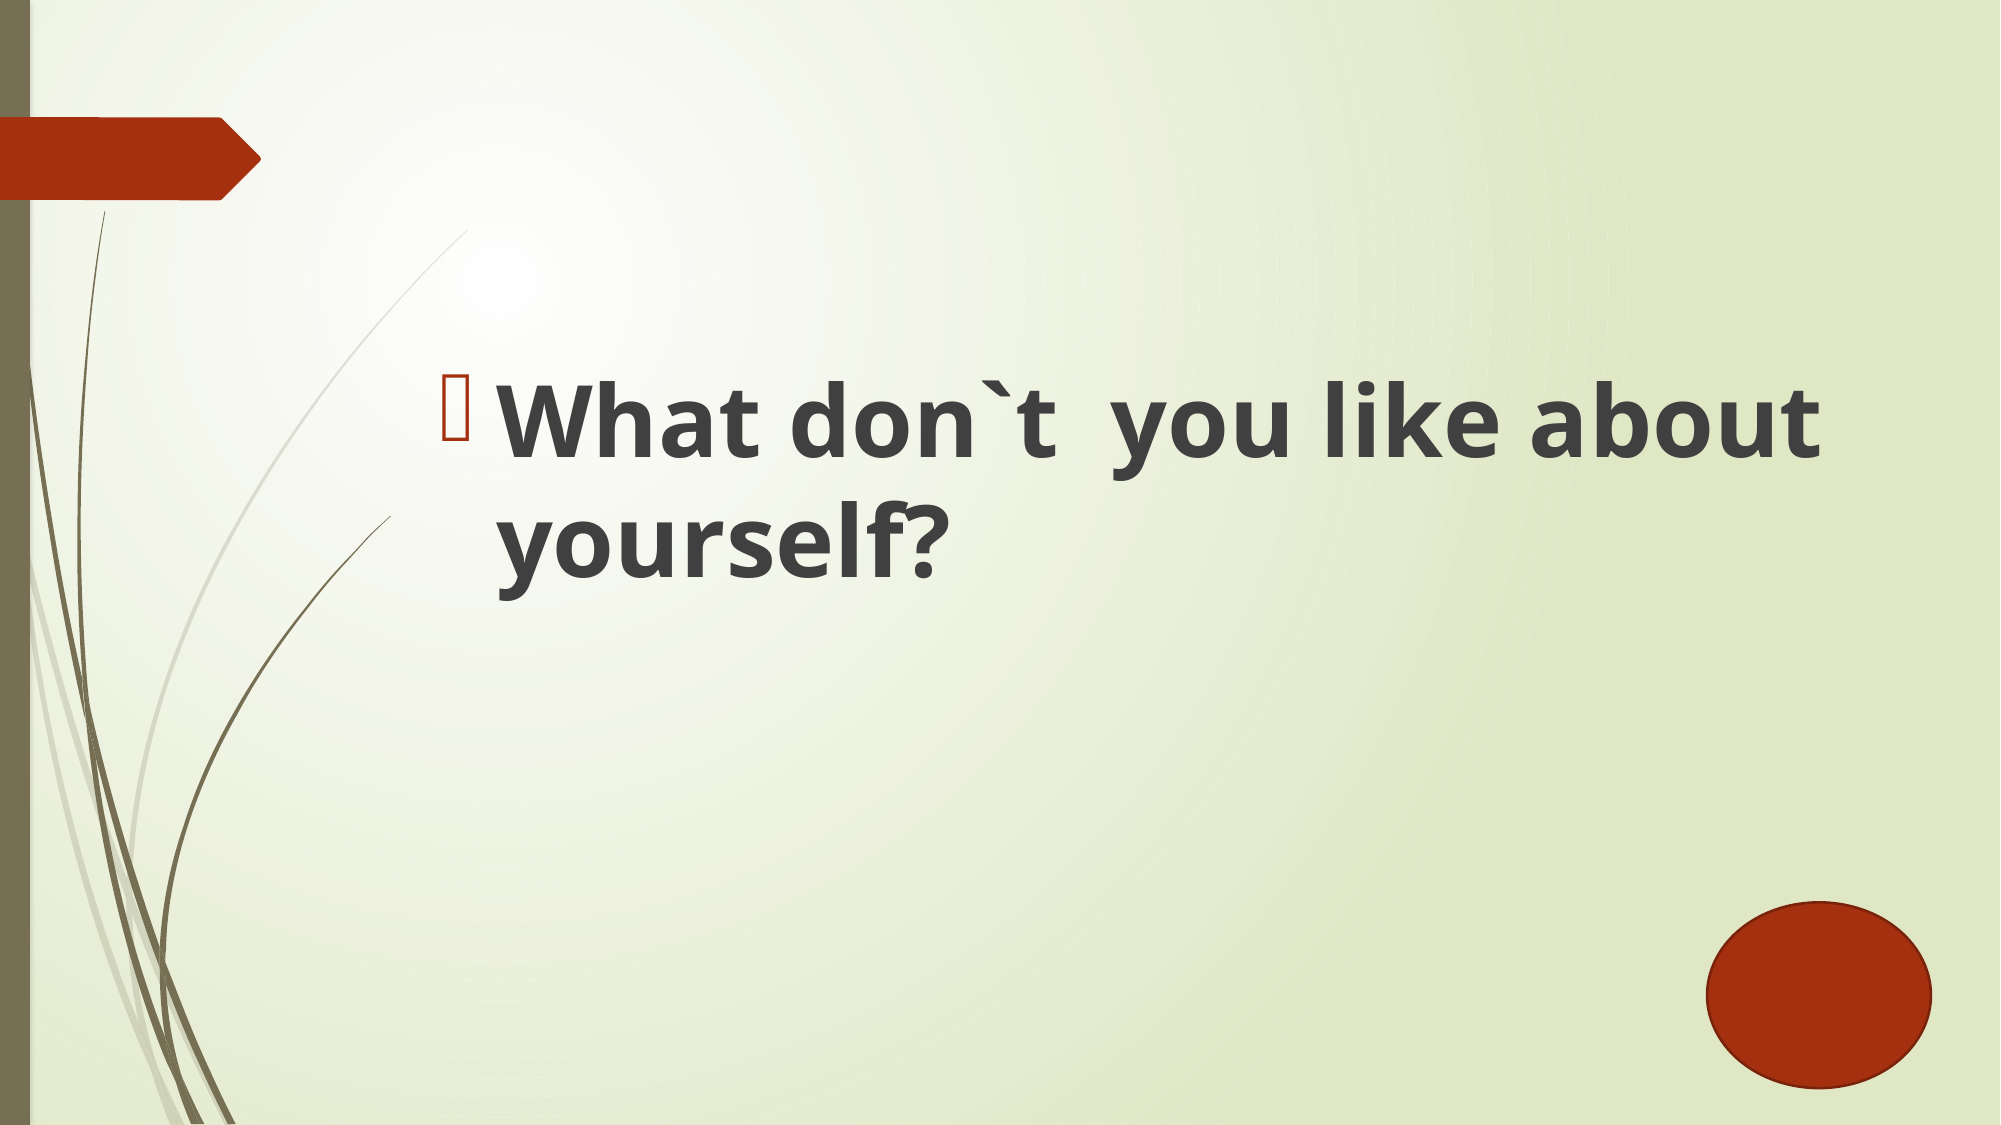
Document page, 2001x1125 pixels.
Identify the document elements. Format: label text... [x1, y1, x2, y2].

list What don`t you like about yourself? [424, 350, 1888, 970]
text_box [1705, 901, 1933, 1090]
